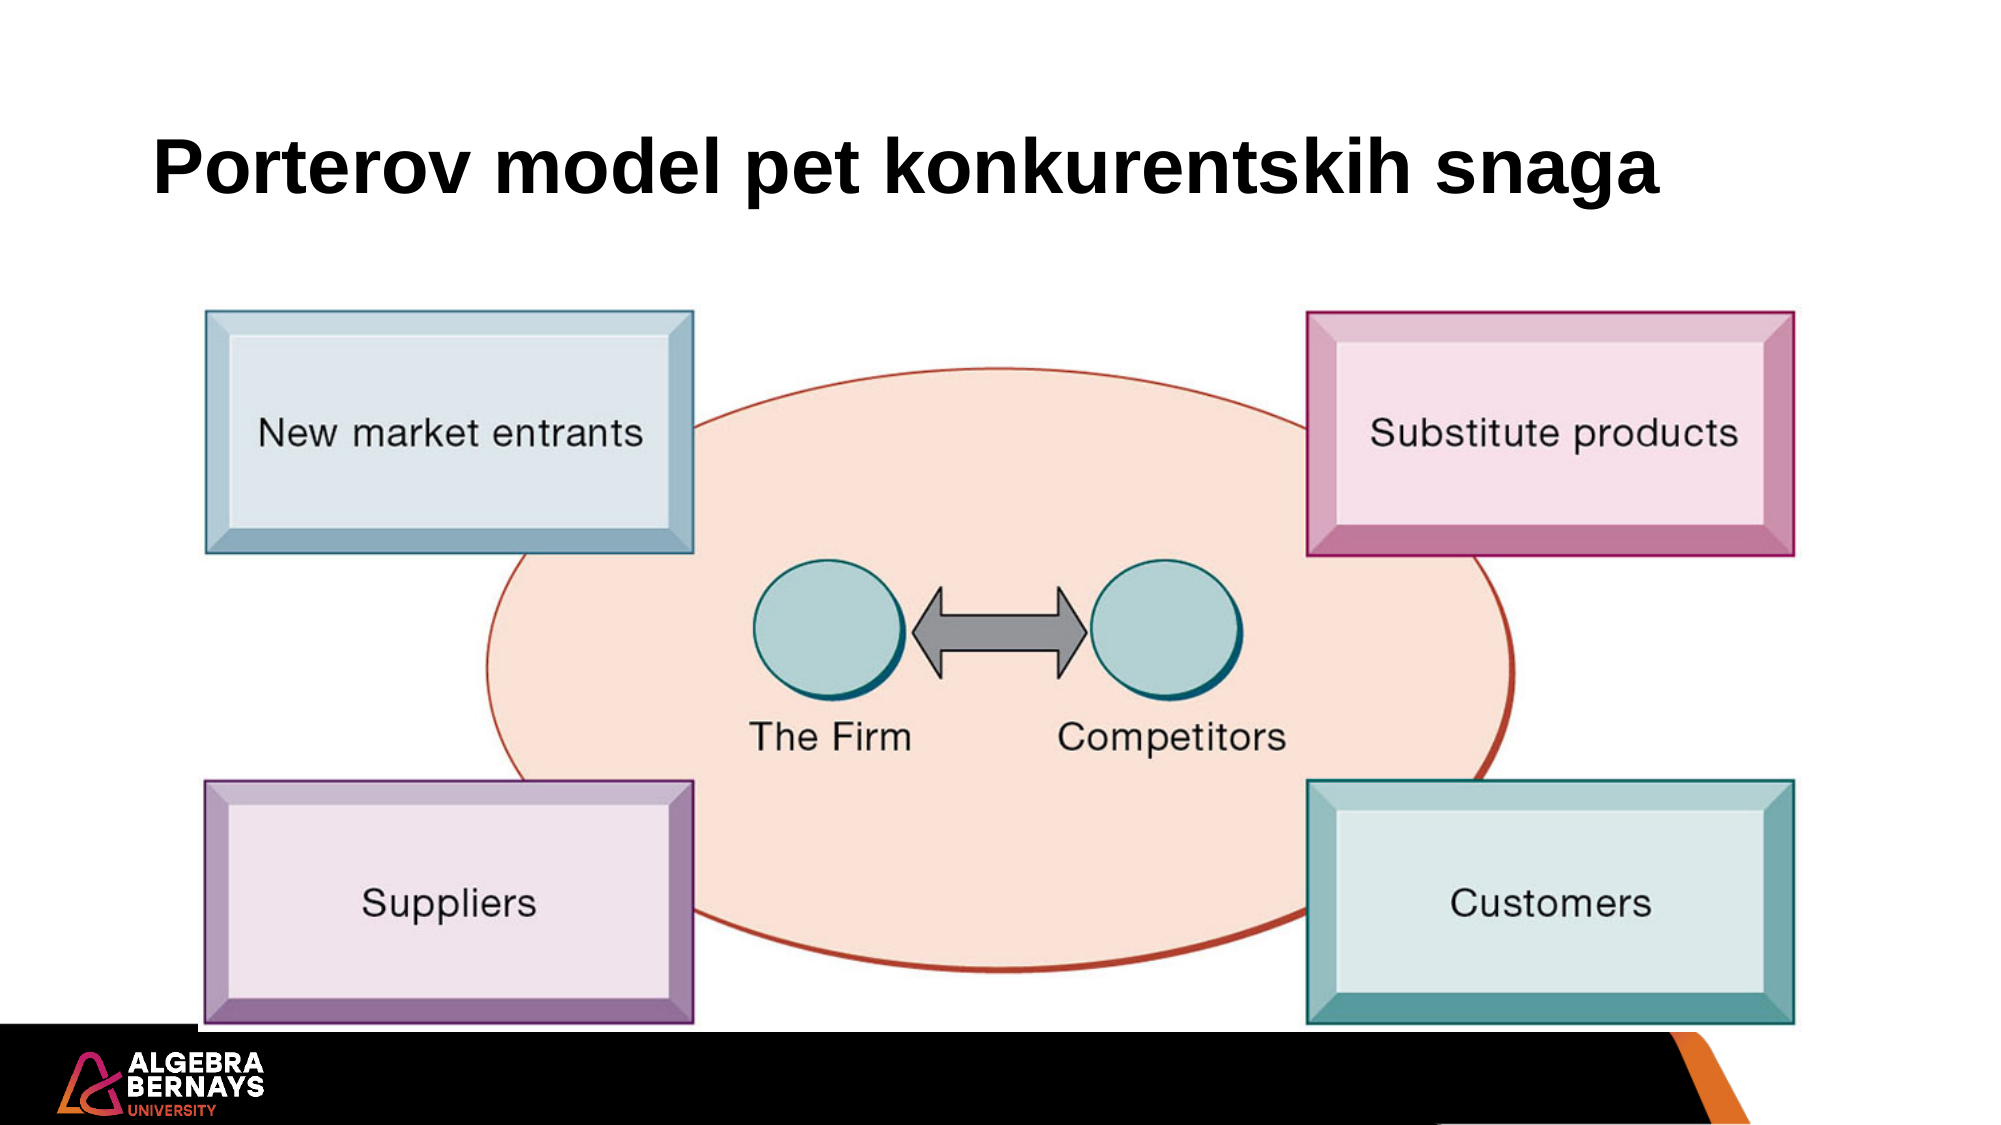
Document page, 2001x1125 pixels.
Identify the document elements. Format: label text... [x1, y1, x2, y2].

picture [0, 304, 1958, 1125]
title Porterov model pet konkurentskih snaga [137, 67, 1863, 271]
